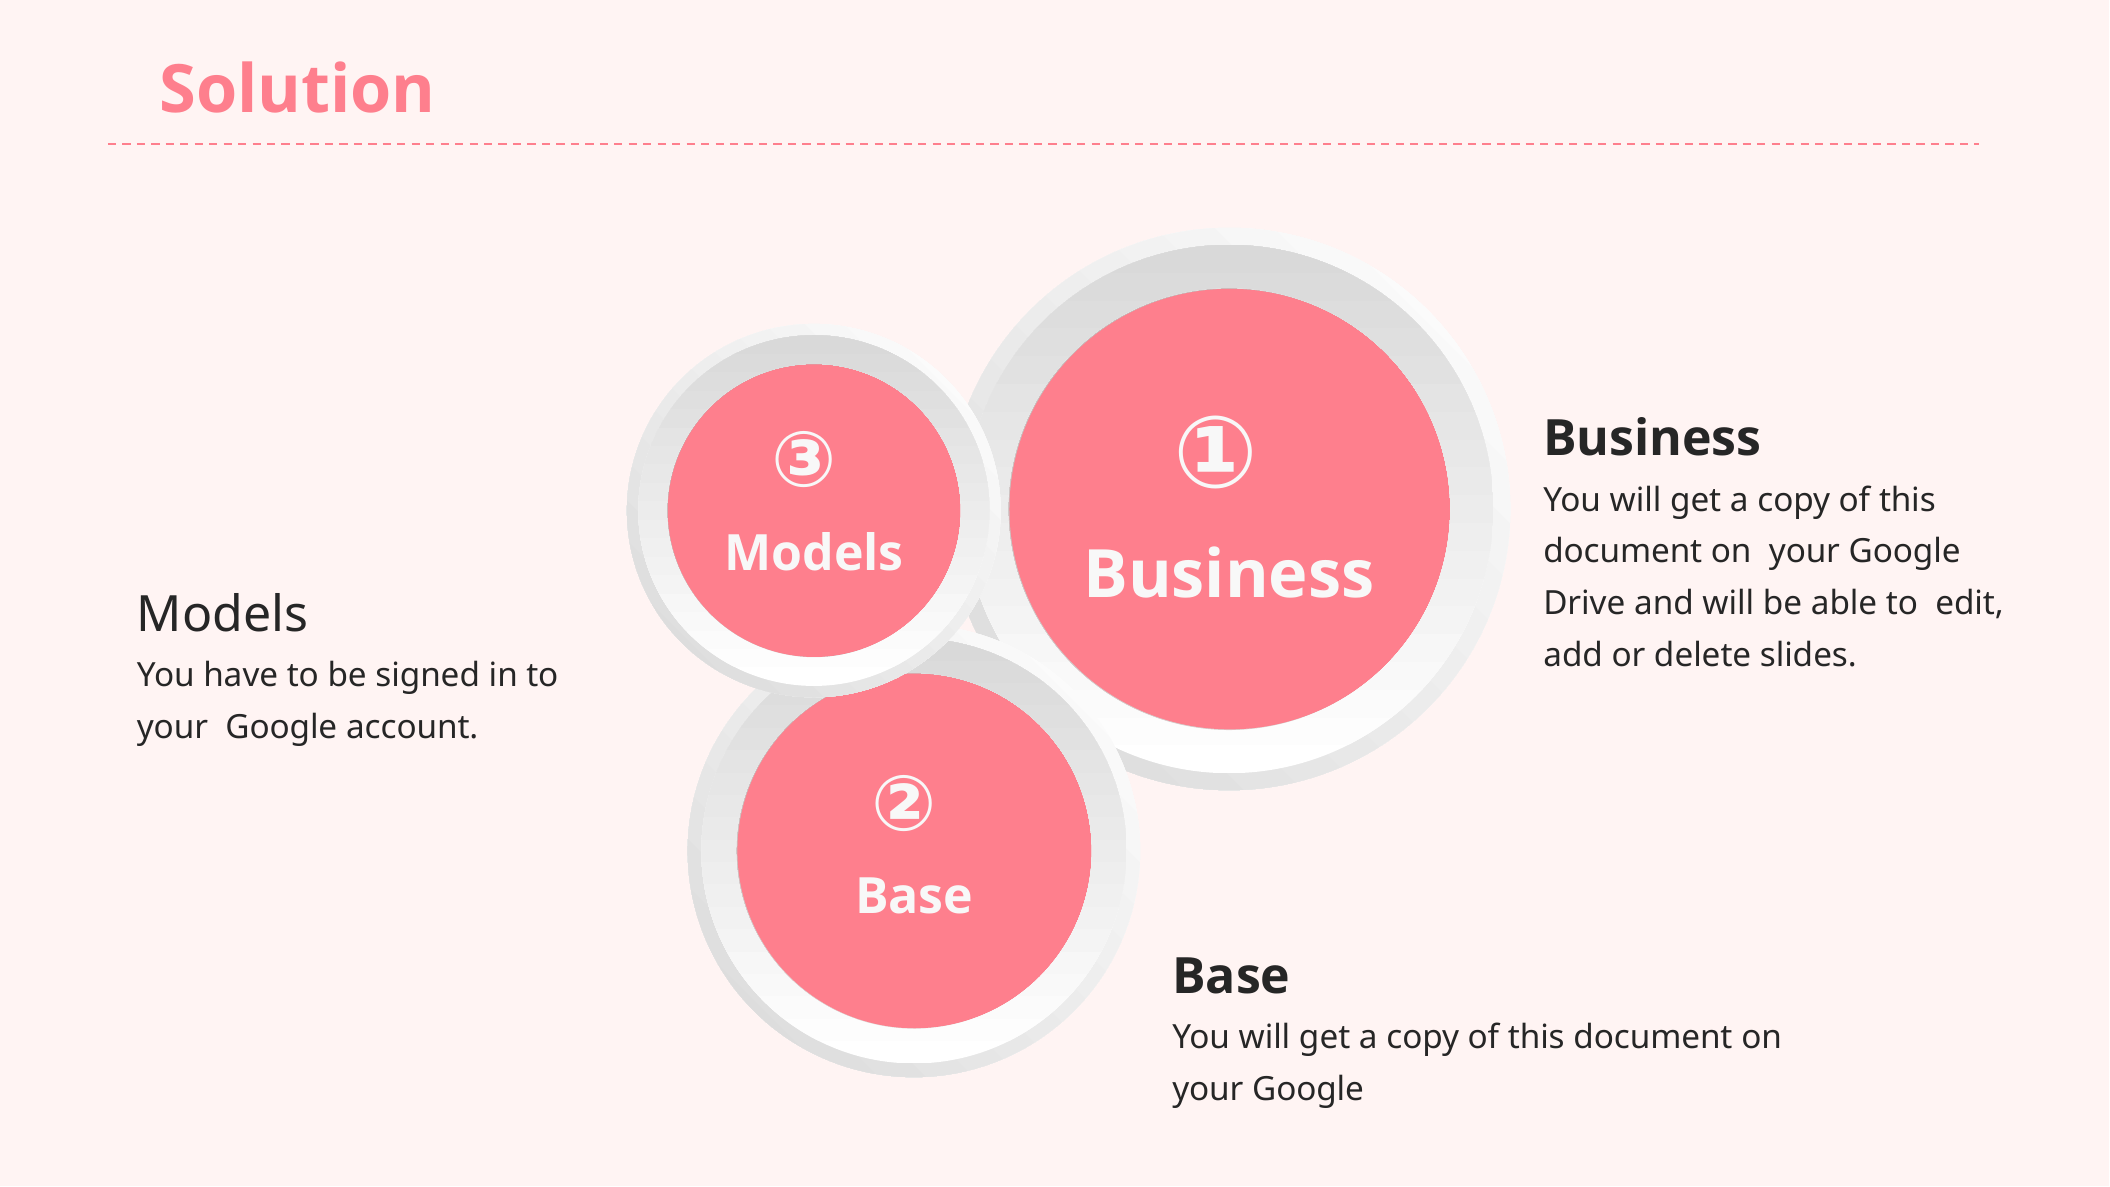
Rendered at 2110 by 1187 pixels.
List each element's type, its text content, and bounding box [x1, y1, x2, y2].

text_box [117, 227, 2055, 1120]
text_box Solution [143, 37, 452, 134]
